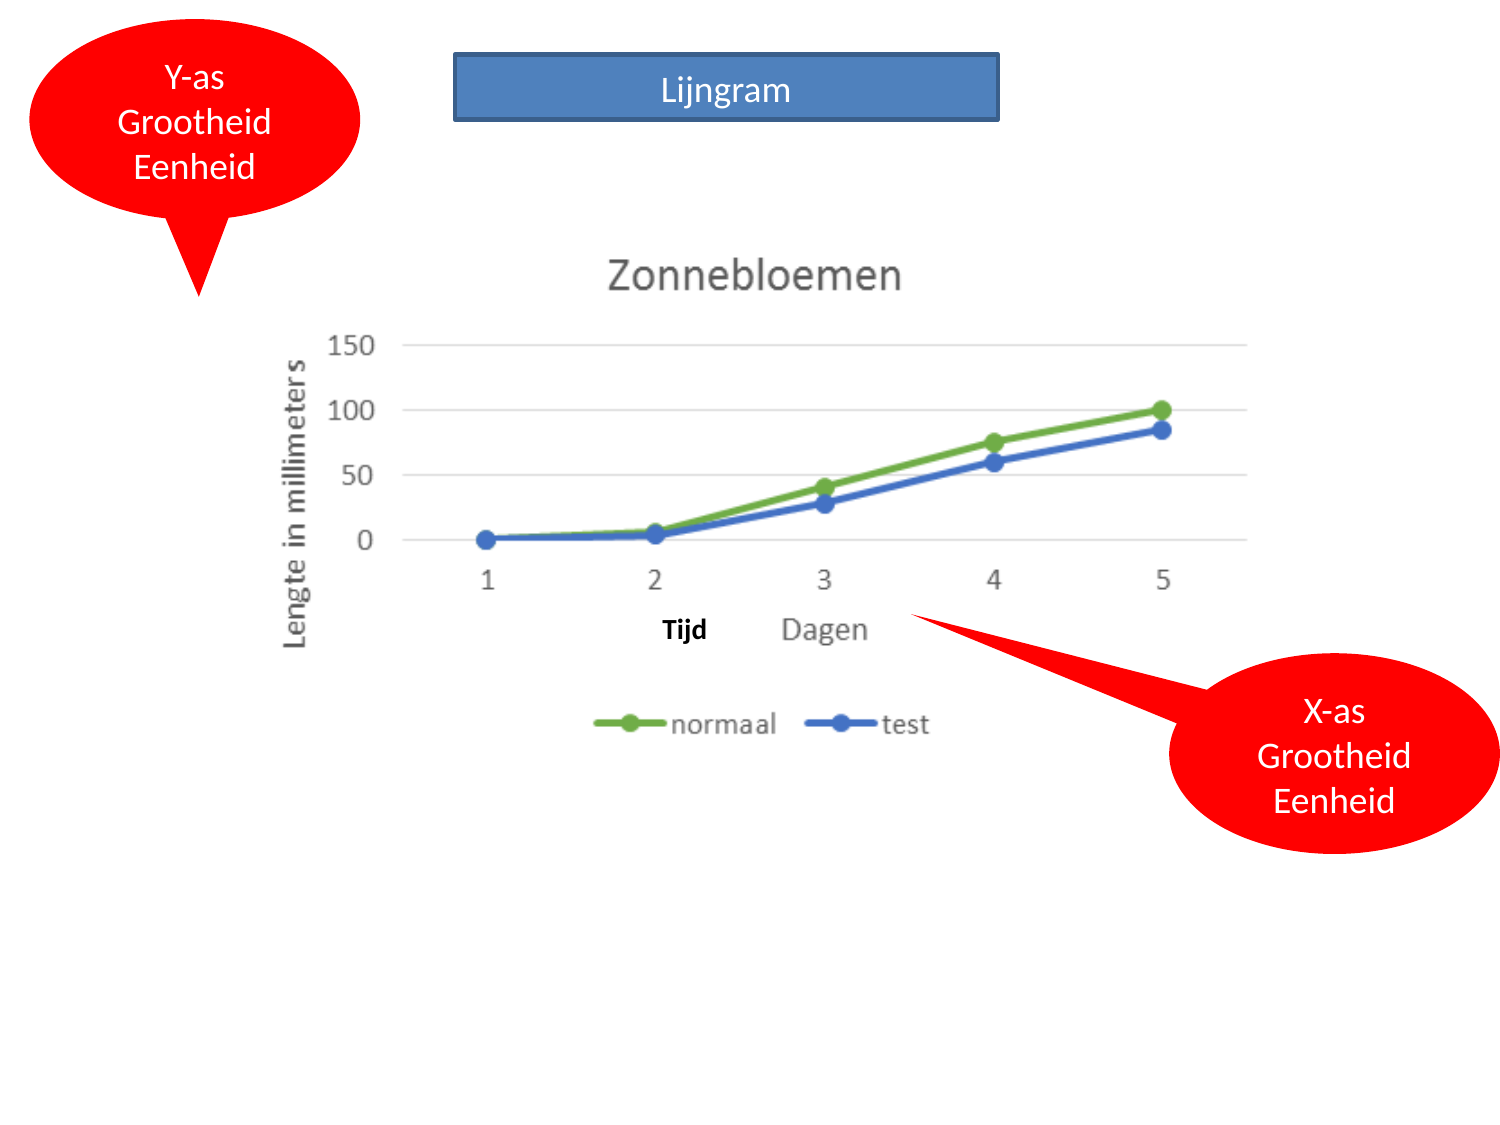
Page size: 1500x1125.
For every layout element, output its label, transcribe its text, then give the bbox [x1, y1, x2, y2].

text_box Lijngram [453, 52, 1000, 122]
picture [253, 231, 1255, 754]
text_box X-as Grootheid Eenheid [1167, 651, 1500, 857]
text_box Y-as Grootheid Eenheid [27, 16, 363, 299]
